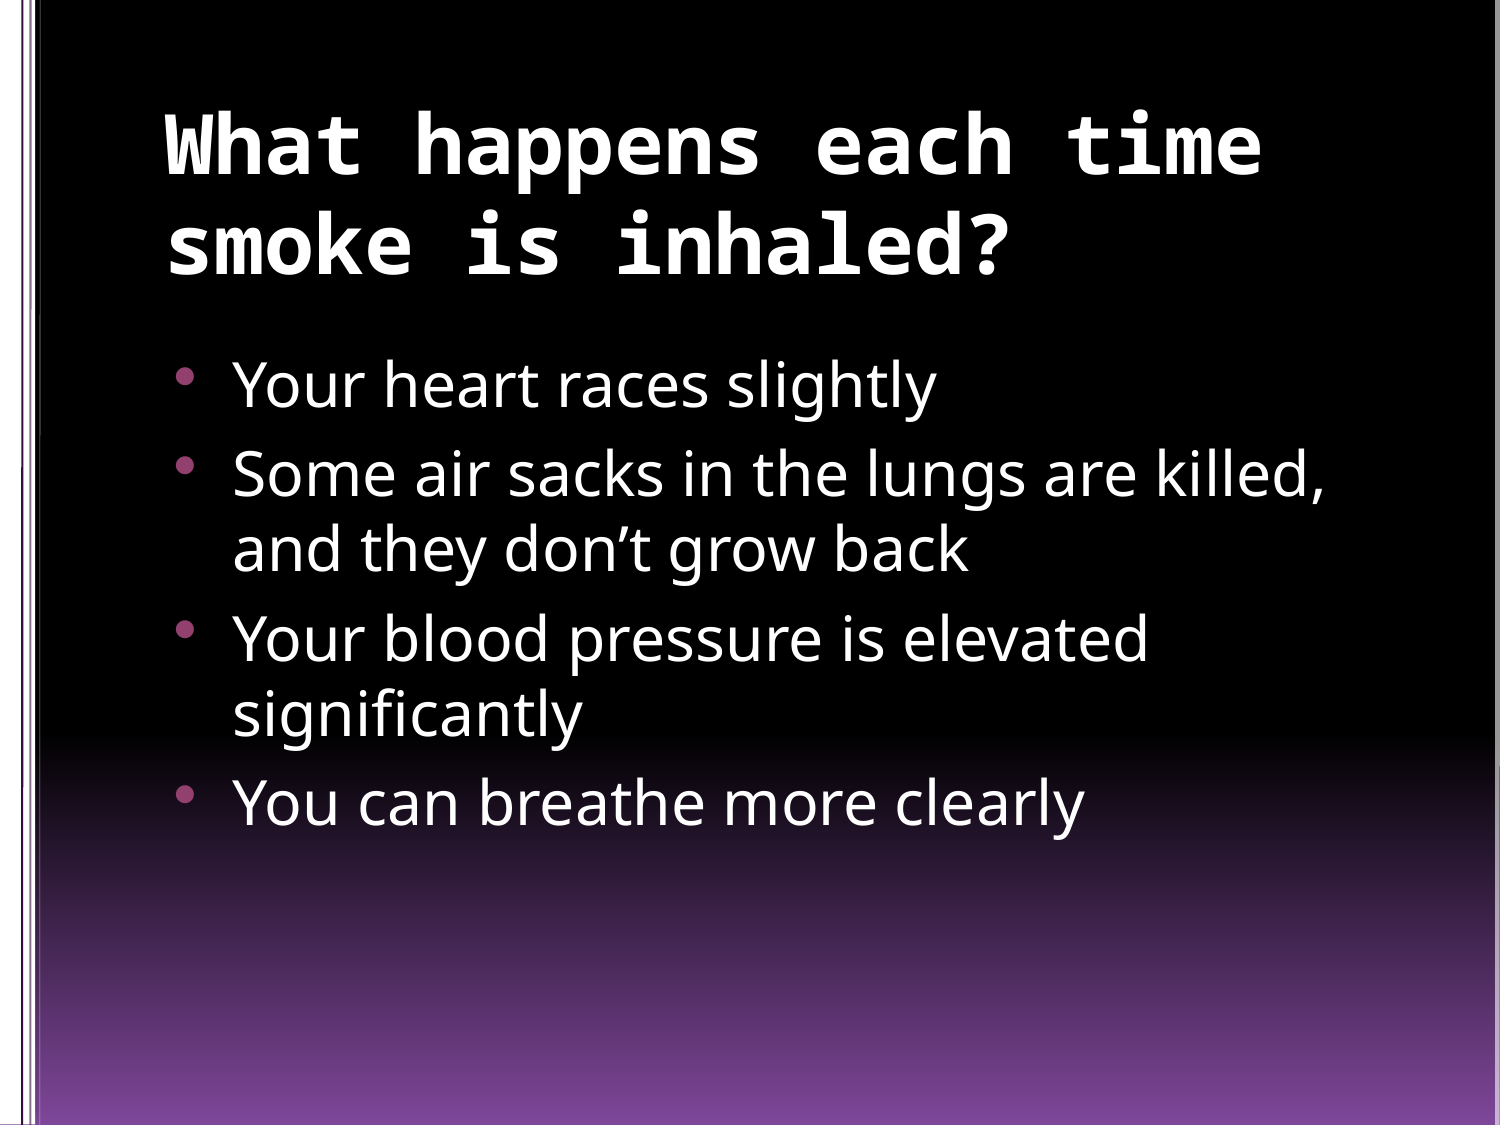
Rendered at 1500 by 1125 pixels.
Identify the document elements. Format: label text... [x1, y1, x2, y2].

title What happens each time smoke is inhaled? [150, 83, 1425, 234]
list Your heart races slightly Some air sacks in the lungs are killed, and they don’t grow back Your blood pressure is elevated significantly You can breathe more clearly [150, 337, 1400, 1043]
